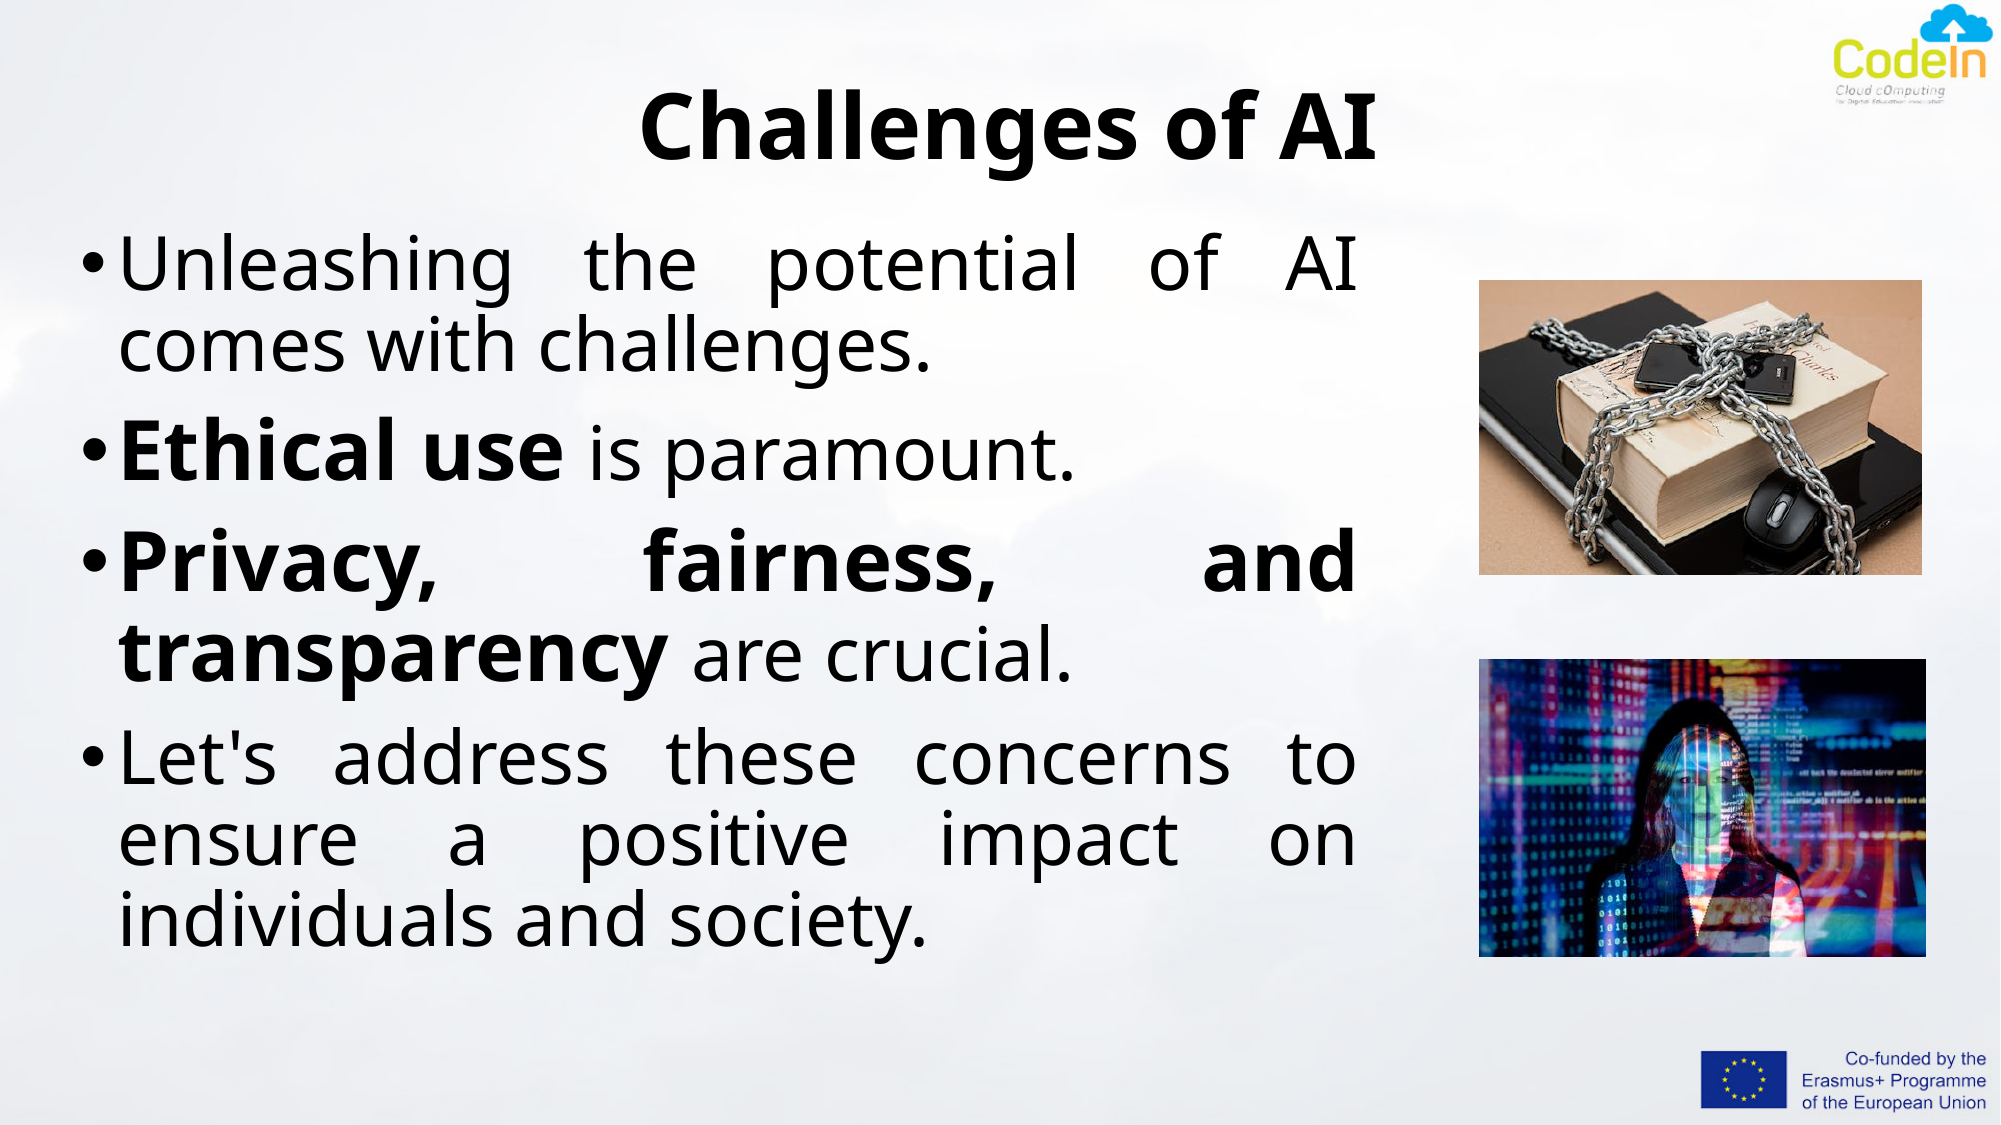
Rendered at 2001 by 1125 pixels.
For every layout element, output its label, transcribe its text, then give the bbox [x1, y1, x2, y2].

title Challenges of AI [145, 21, 1871, 239]
list Unleashing the potential of AI comes with challenges. Ethical use is paramount. Privacy, fairness, and transparency are crucial. Let's address these concerns to ensure a positive impact on individuals and society. [65, 218, 1375, 1095]
picture [0, 0, 2001, 1125]
